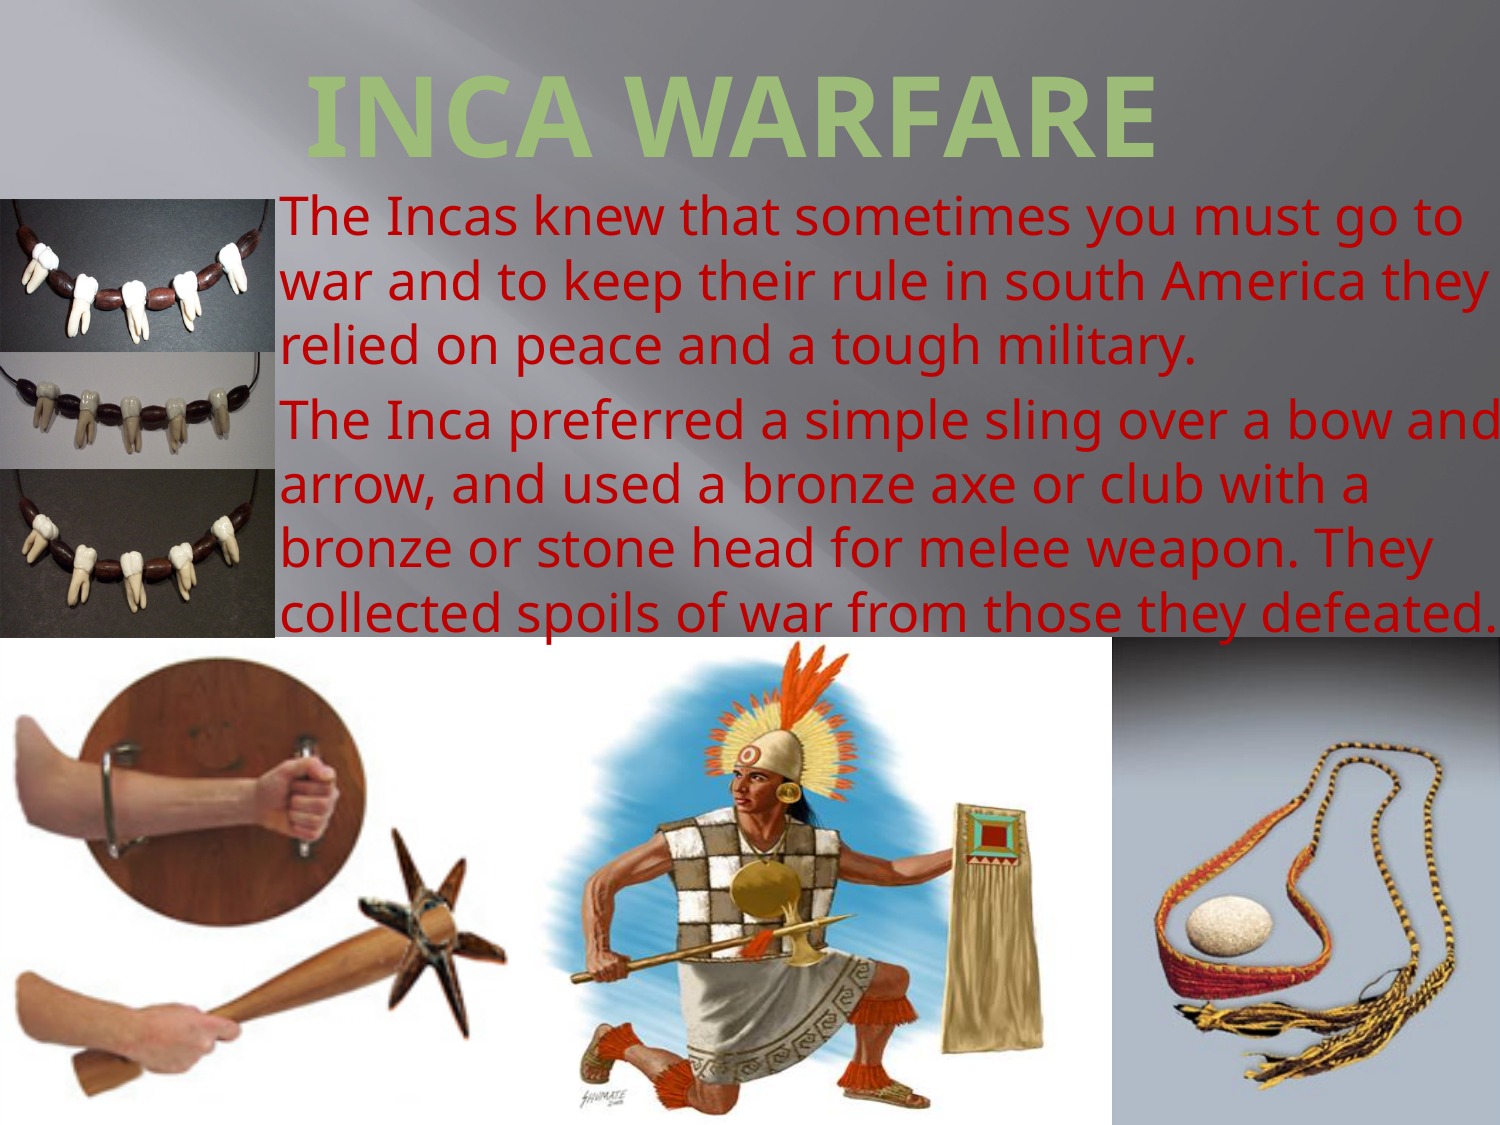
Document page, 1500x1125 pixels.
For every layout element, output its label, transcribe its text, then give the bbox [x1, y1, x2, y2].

text_box INCA WARFARE [290, 37, 1177, 188]
picture [0, 199, 1500, 1125]
list The Incas knew that sometimes you must go to war and to keep their rule in south America they relied on peace and a tough military. The Inca preferred a simple sling over a bow and arrow, and used a bronze axe or club with a bronze or stone head for melee weapon. They collected spoils of war from those they defeated. [174, 174, 1500, 637]
